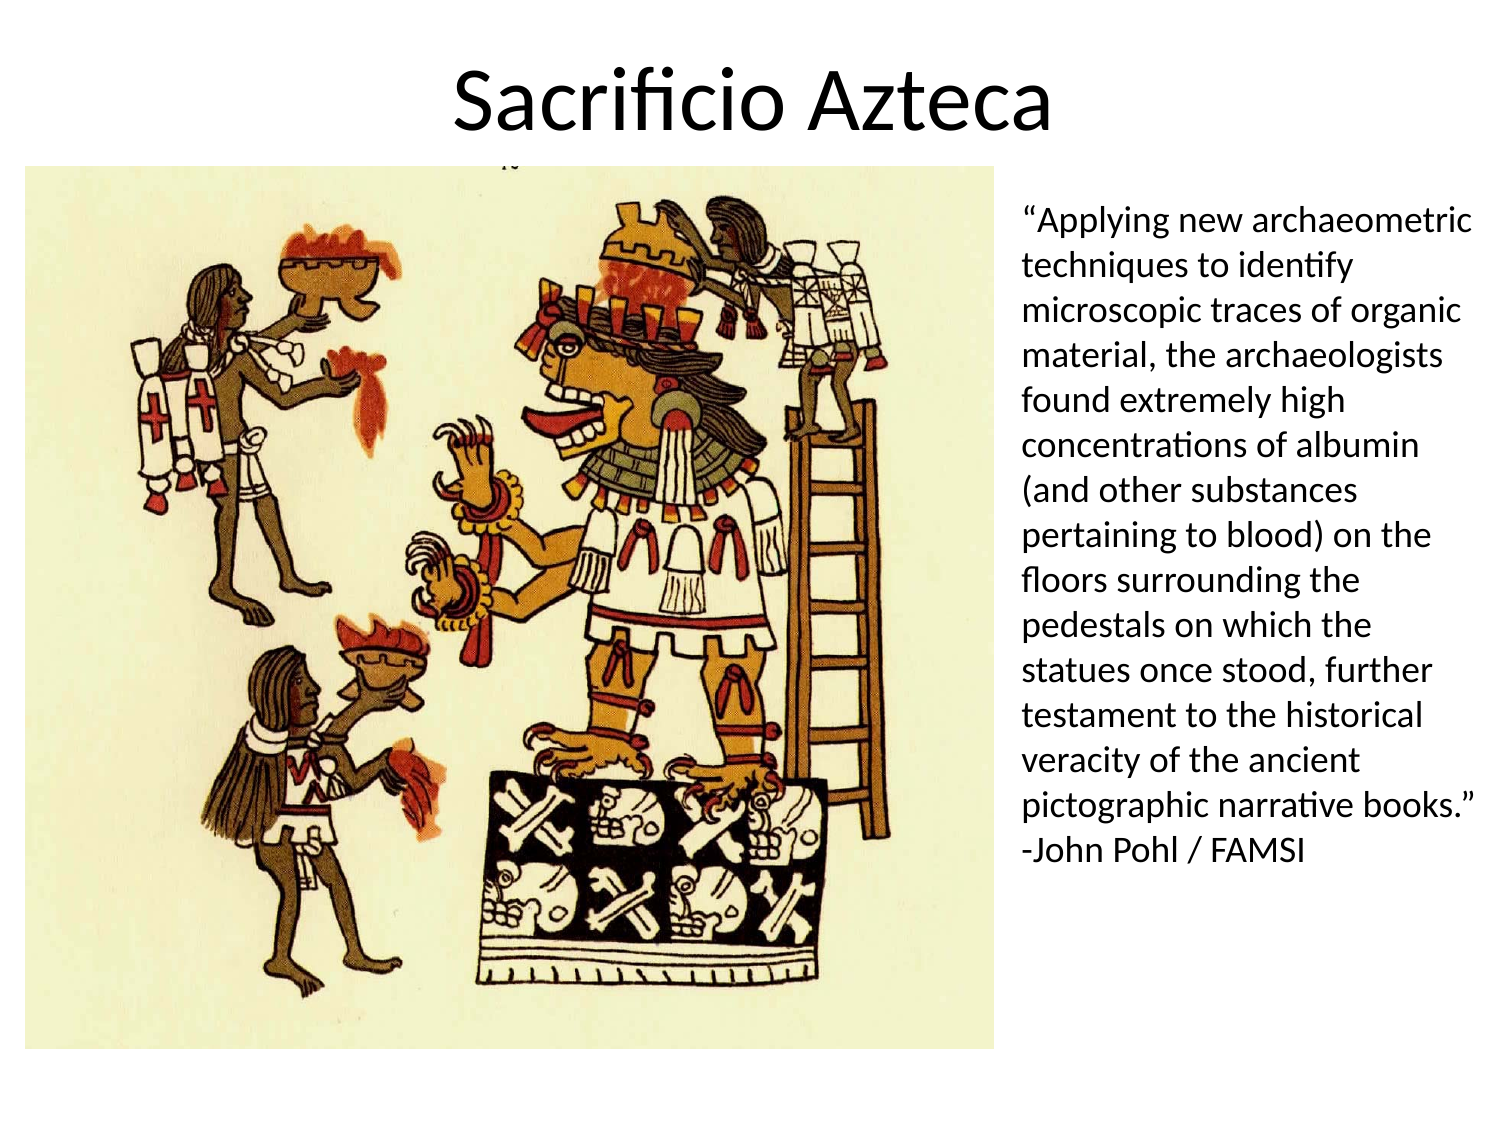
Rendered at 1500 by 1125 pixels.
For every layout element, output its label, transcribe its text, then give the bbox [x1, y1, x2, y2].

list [0, 166, 1312, 1049]
text_box “Applying new archaeometric techniques to identify microscopic traces of organic material, the archaeologists found extremely high concentrations of albumin (and other substances pertaining to blood) on the floors surrounding the pedestals on which the statues once stood, further testament to the historical veracity of the ancient pictographic narrative books.” -John Pohl / FAMSI [1314, 187, 1500, 878]
title Sacrificio Azteca [83, 0, 1425, 187]
